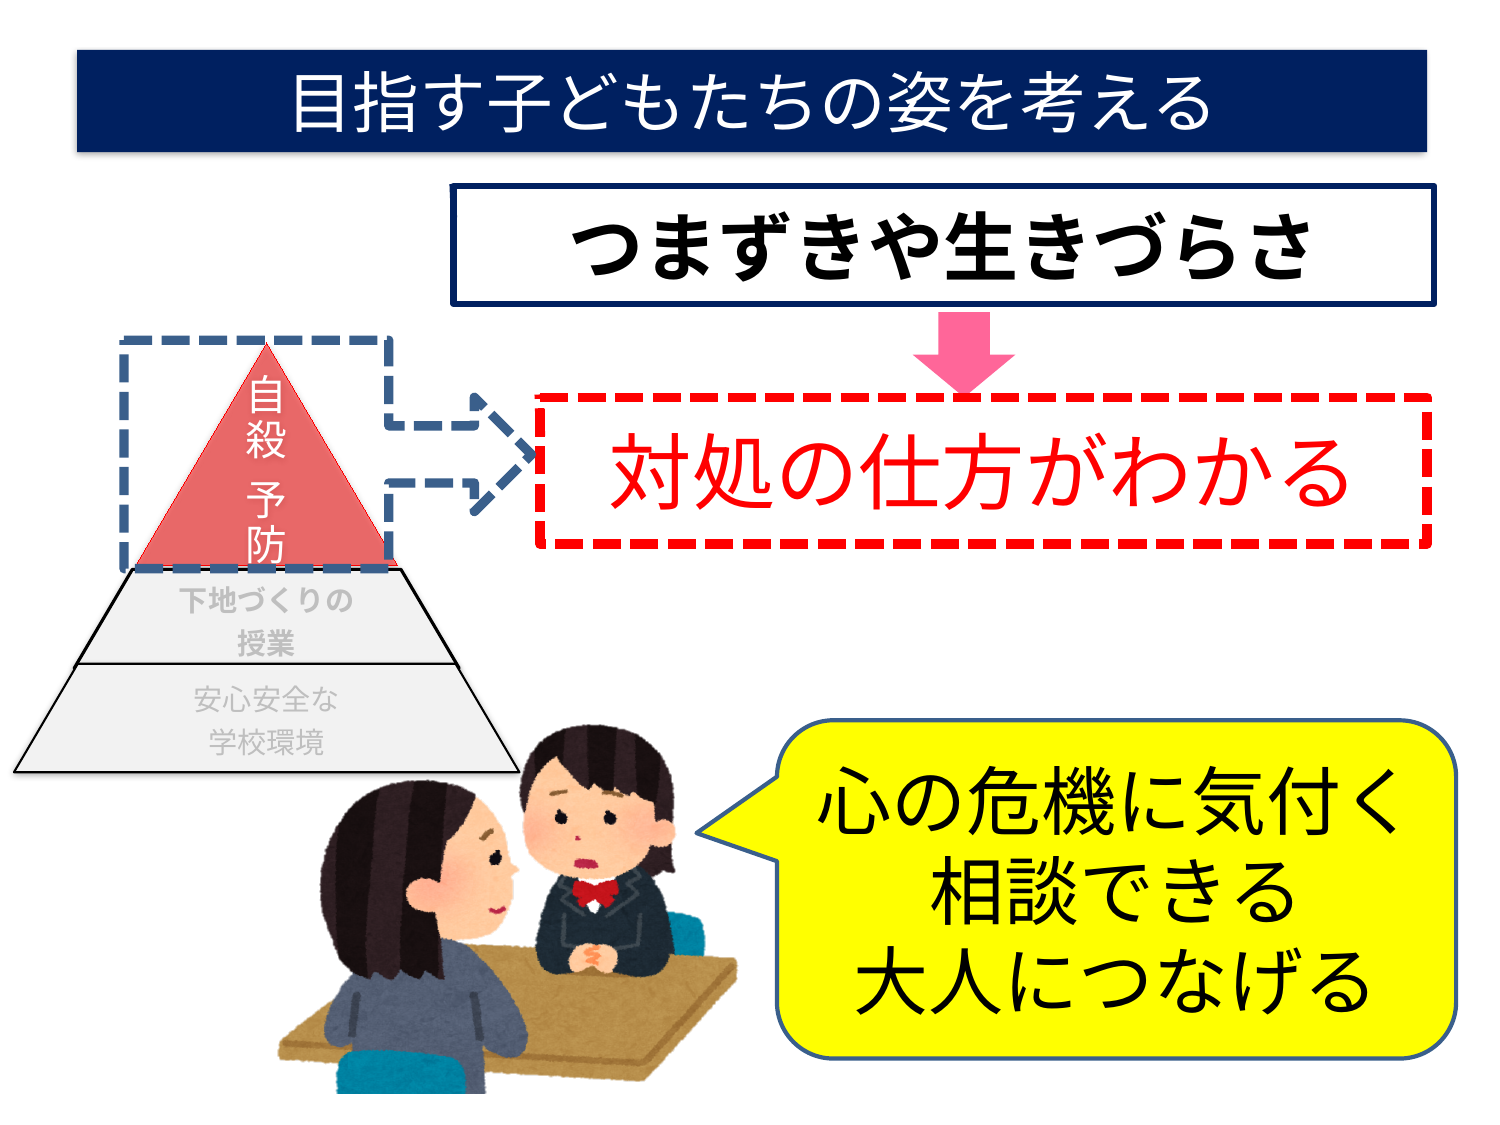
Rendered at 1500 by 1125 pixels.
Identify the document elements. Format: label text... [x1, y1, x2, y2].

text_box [271, 720, 1457, 1095]
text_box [123, 311, 1428, 569]
list 目指す子どもたちの姿を考える [76, 49, 1428, 153]
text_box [13, 342, 520, 773]
text_box つまずきや生きづらさ [450, 183, 1436, 306]
